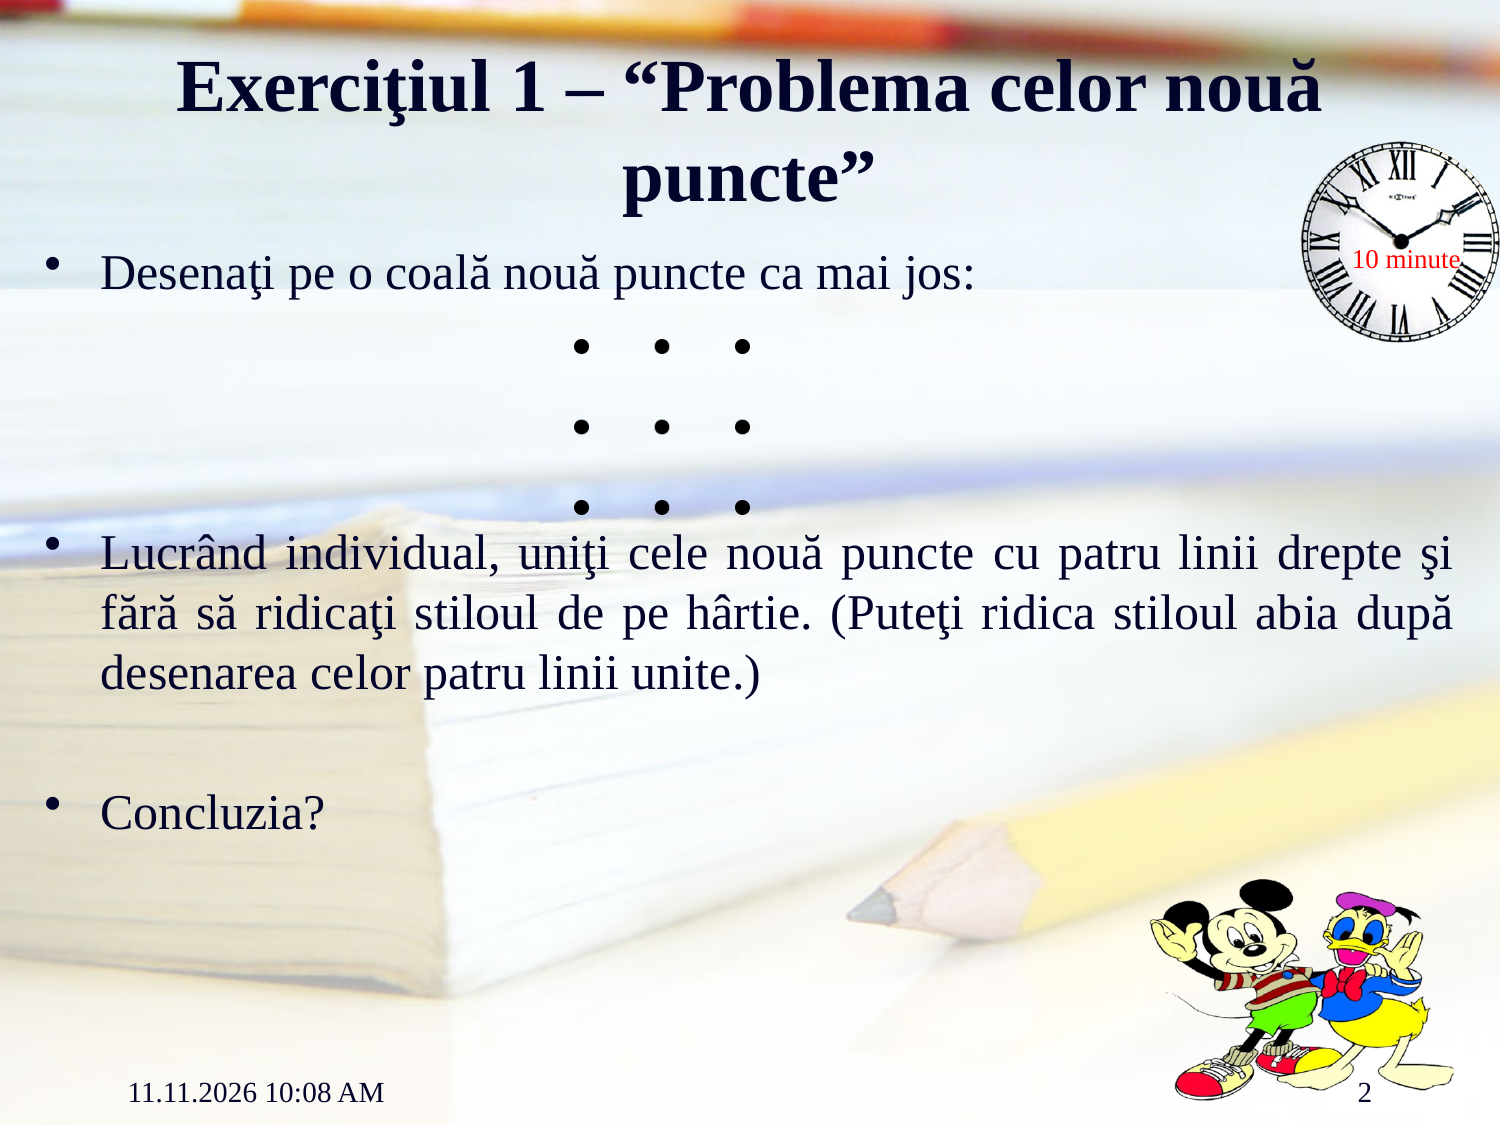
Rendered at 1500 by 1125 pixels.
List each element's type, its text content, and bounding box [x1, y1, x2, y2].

title Exerciţiul 1 – “Problema celor nouă puncte” [29, 32, 1471, 221]
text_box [1300, 140, 1500, 343]
slide_number 2 [1074, 1065, 1388, 1114]
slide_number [112, 1065, 426, 1114]
list Desenaţi pe o coală nouă puncte ca mai jos: Lucrând individual, uniţi cele nouă puncte cu patru linii drepte şi fără să ridicaţi stiloul de pe hârtie. (Puteţi ridica stiloul abia după desenarea celor patru linii unite.) Concluzia? [29, 231, 1471, 1044]
picture [573, 339, 750, 516]
picture [0, 0, 1500, 1125]
